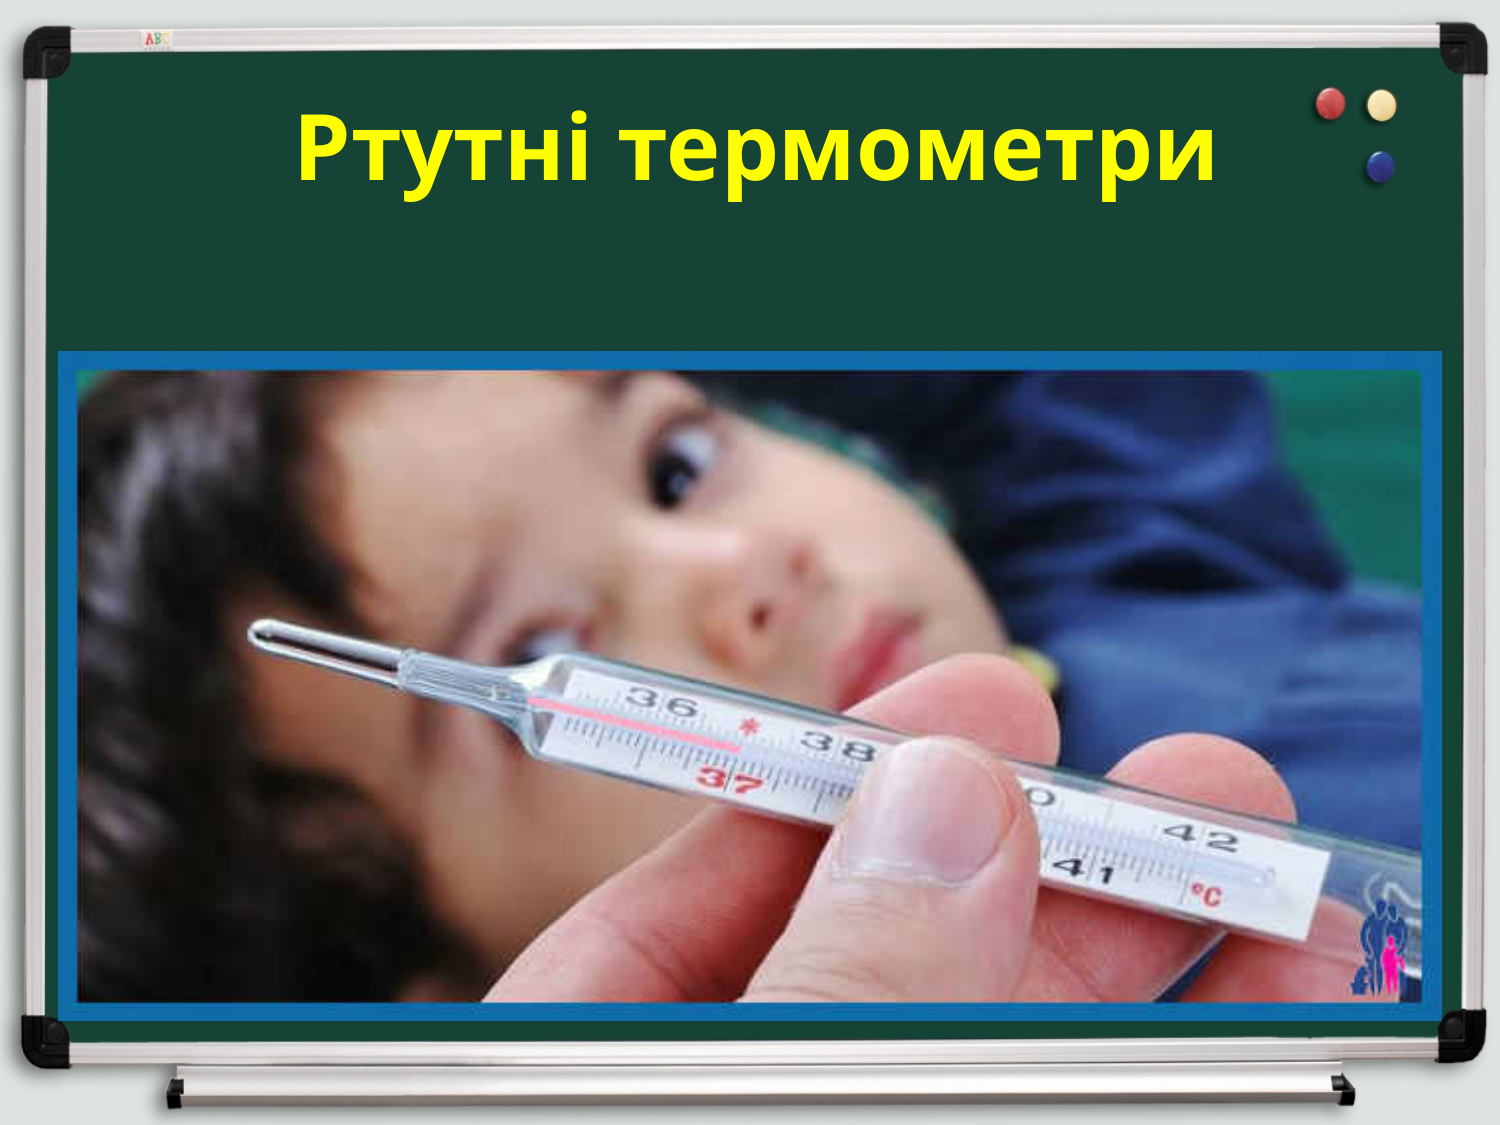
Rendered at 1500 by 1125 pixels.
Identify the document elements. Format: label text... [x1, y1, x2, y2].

picture [0, 0, 1500, 1125]
title Ртутні термометри [81, 105, 1433, 294]
